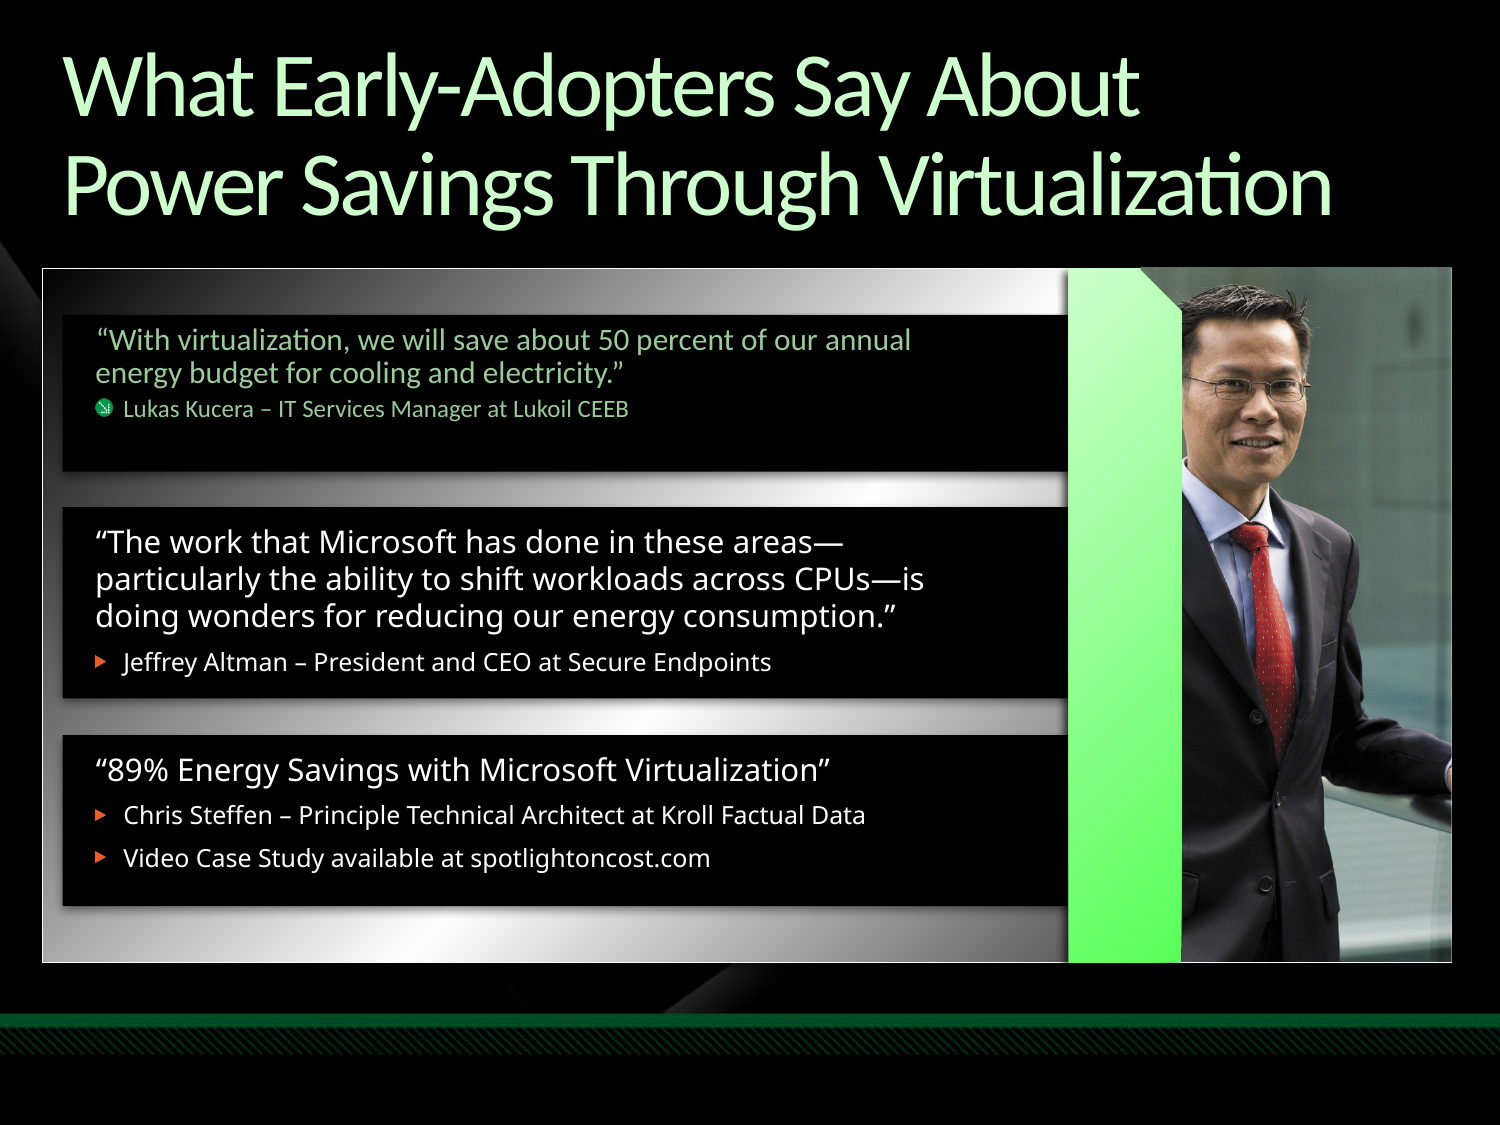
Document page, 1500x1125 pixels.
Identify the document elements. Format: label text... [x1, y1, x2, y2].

list “With virtualization, we will save about 50 percent of our annual energy budget for cooling and electricity.” Lukas Kucera – IT Services Manager at Lukoil CEEB [95, 323, 941, 443]
text_box [62, 314, 1056, 472]
text_box “The work that Microsoft has done in these areas—particularly the ability to shift workloads across CPUs—is doing wonders for reducing our energy consumption.” Jeffrey Altman – President and CEO at Secure Endpoints [95, 521, 989, 677]
text_box [42, 268, 1059, 963]
text_box “89% Energy Savings with Microsoft Virtualization” Chris Steffen – Principle Technical Architect at Kroll Factual Data Video Case Study available at spotlightoncost.com [95, 749, 989, 873]
text_box [62, 507, 1056, 699]
picture [0, 0, 1500, 1125]
title What Early-Adopters Say About Power Savings Through Virtualization [62, 37, 1438, 238]
text_box [62, 735, 1056, 907]
text_box [1068, 268, 1139, 963]
